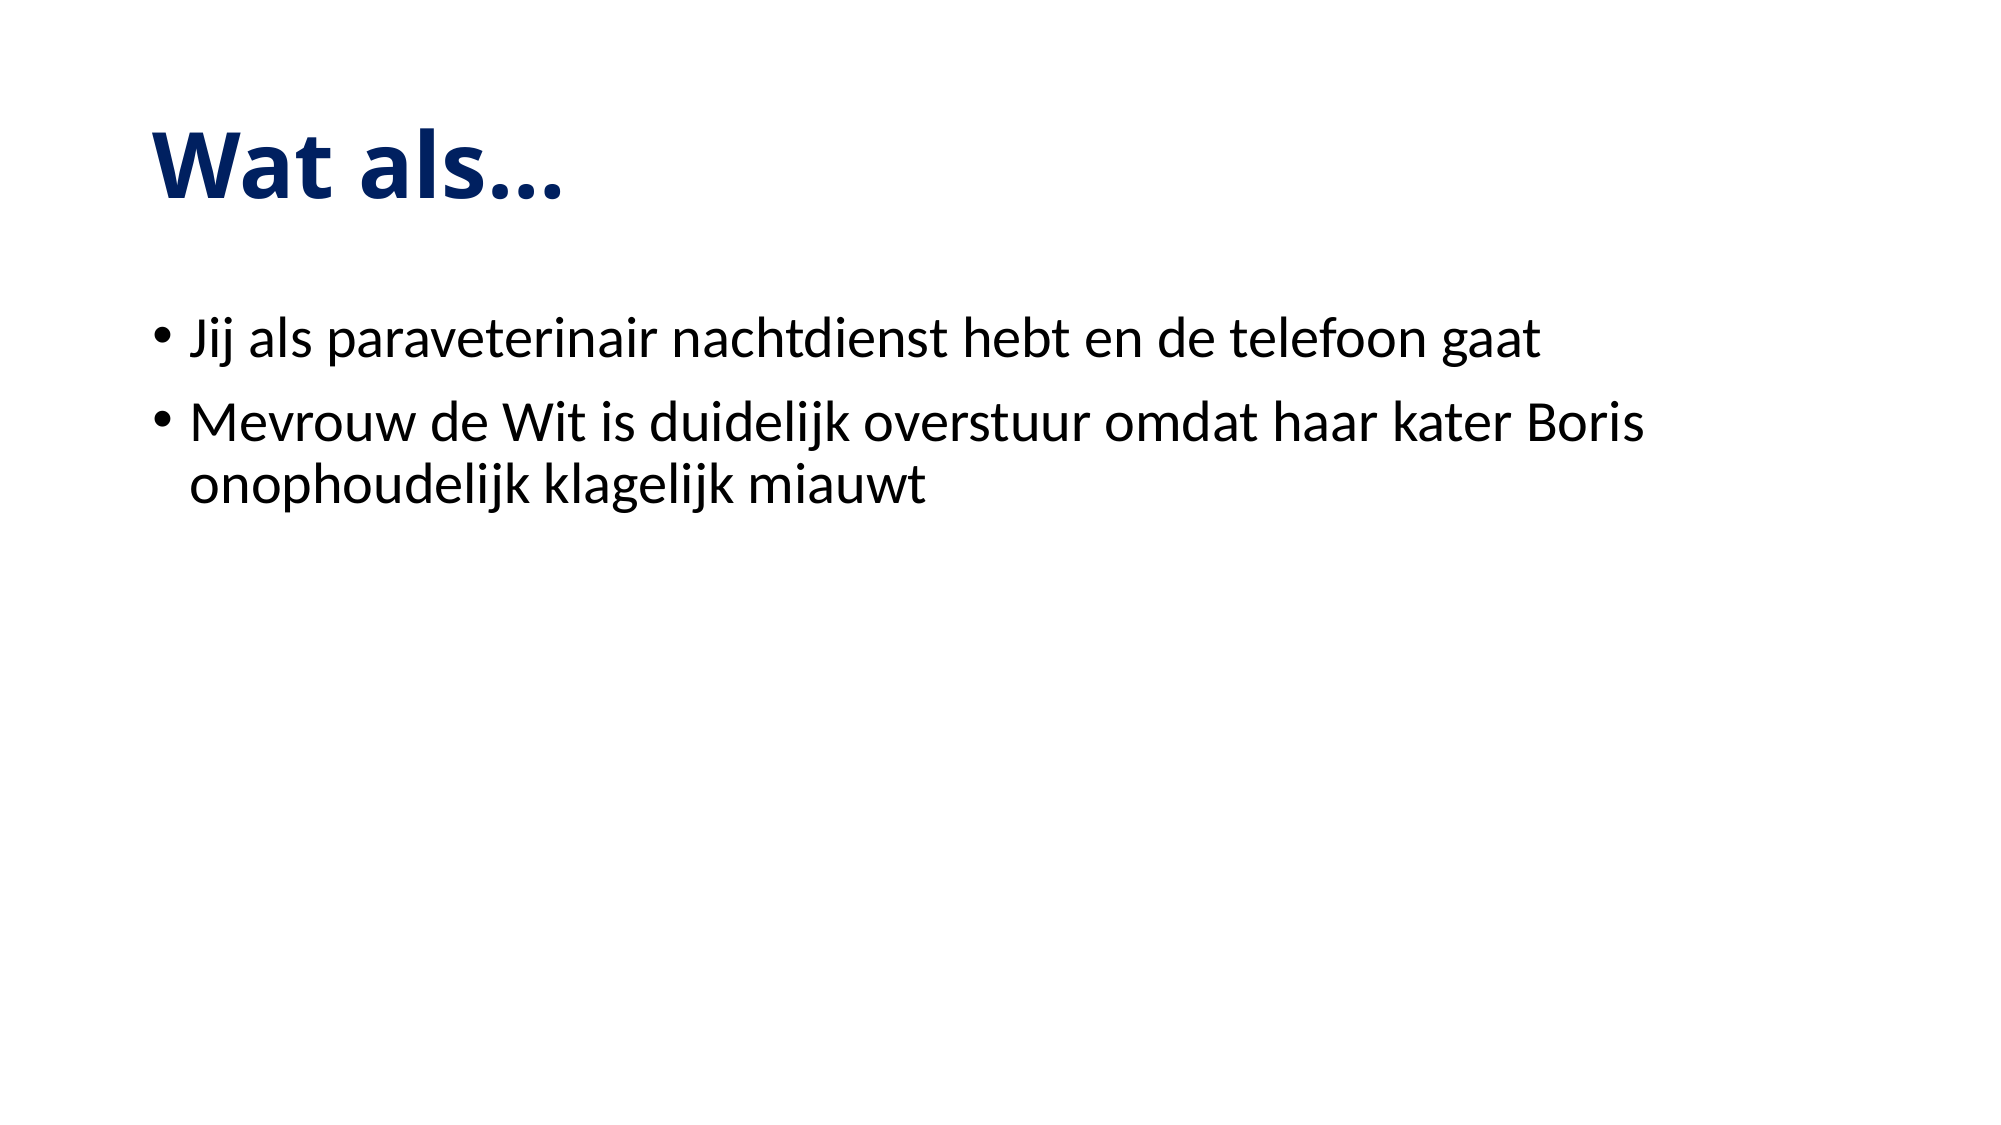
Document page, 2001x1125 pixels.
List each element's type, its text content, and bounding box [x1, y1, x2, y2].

list Jij als paraveterinair nachtdienst hebt en de telefoon gaat Mevrouw de Wit is duidelijk overstuur omdat haar kater Boris onophoudelijk klagelijk miauwt [137, 299, 1863, 1014]
title Wat als… [137, 59, 1863, 278]
